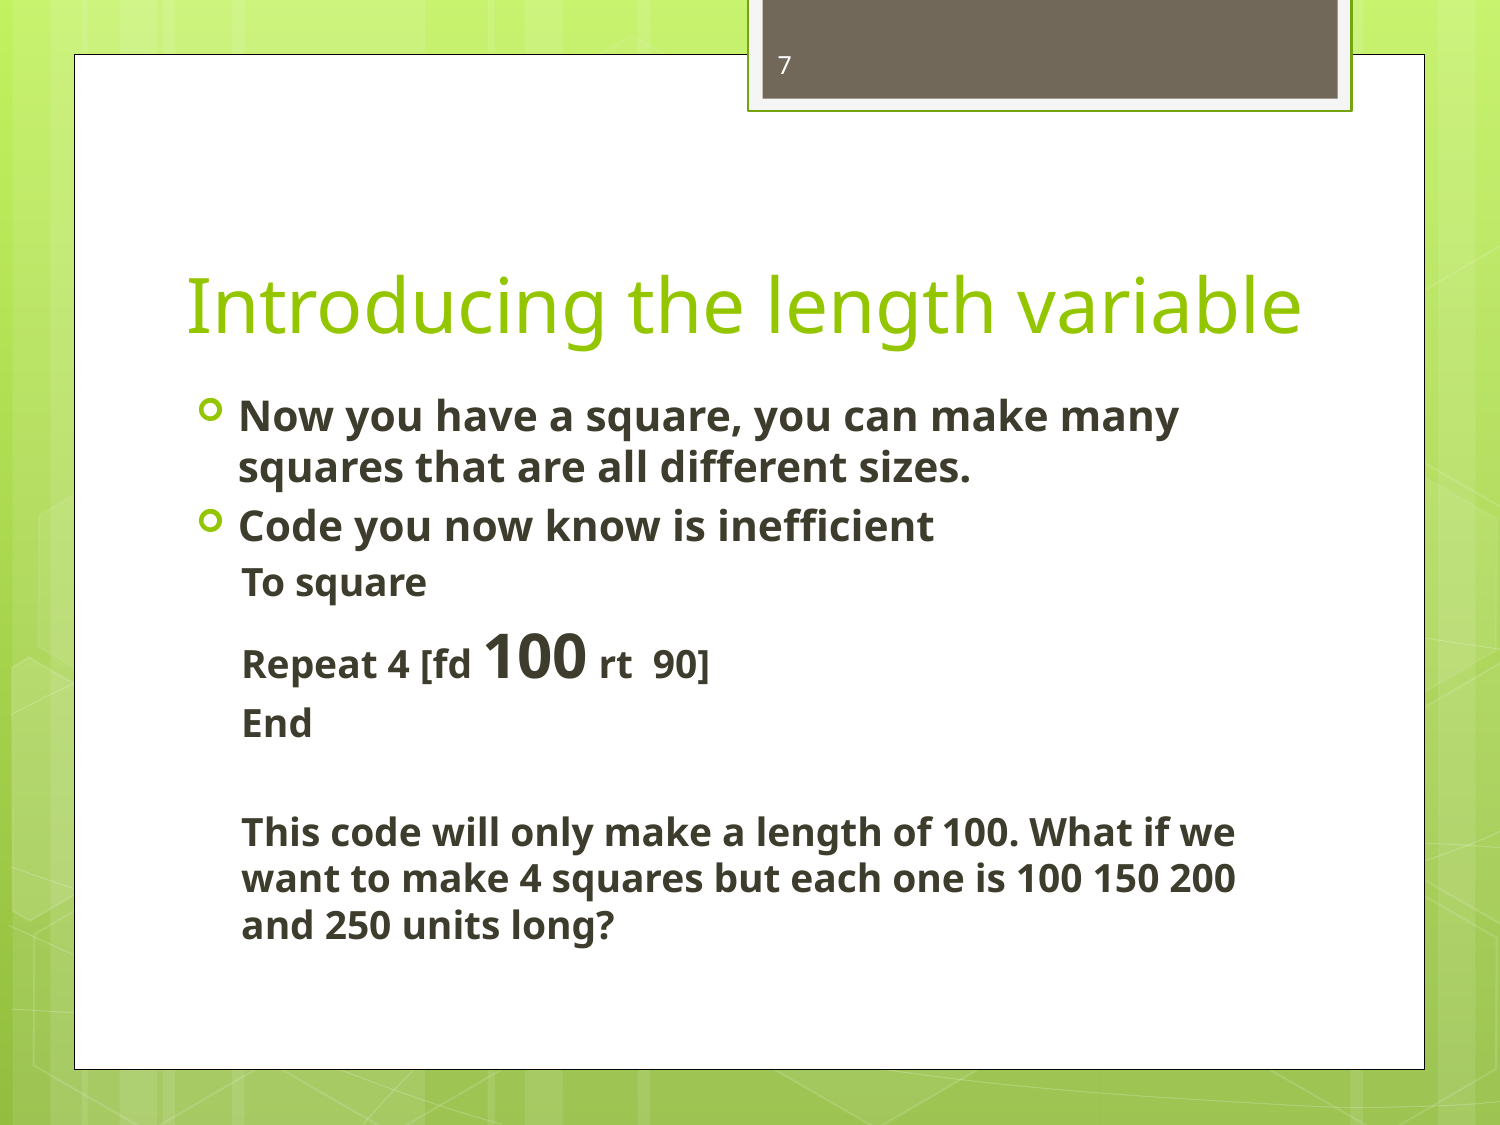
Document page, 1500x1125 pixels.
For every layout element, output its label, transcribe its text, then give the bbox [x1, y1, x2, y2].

slide_number 7 [762, 36, 982, 97]
title Introducing the length variable [171, 168, 1324, 357]
list Now you have a square, you can make many squares that are all different sizes. Code you now know is inefficient To square Repeat 4 [fd 100 rt 90] End This code will only make a length of 100. What if we want to make 4 squares but each one is 100 150 200 and 250 units long? [171, 381, 1283, 957]
